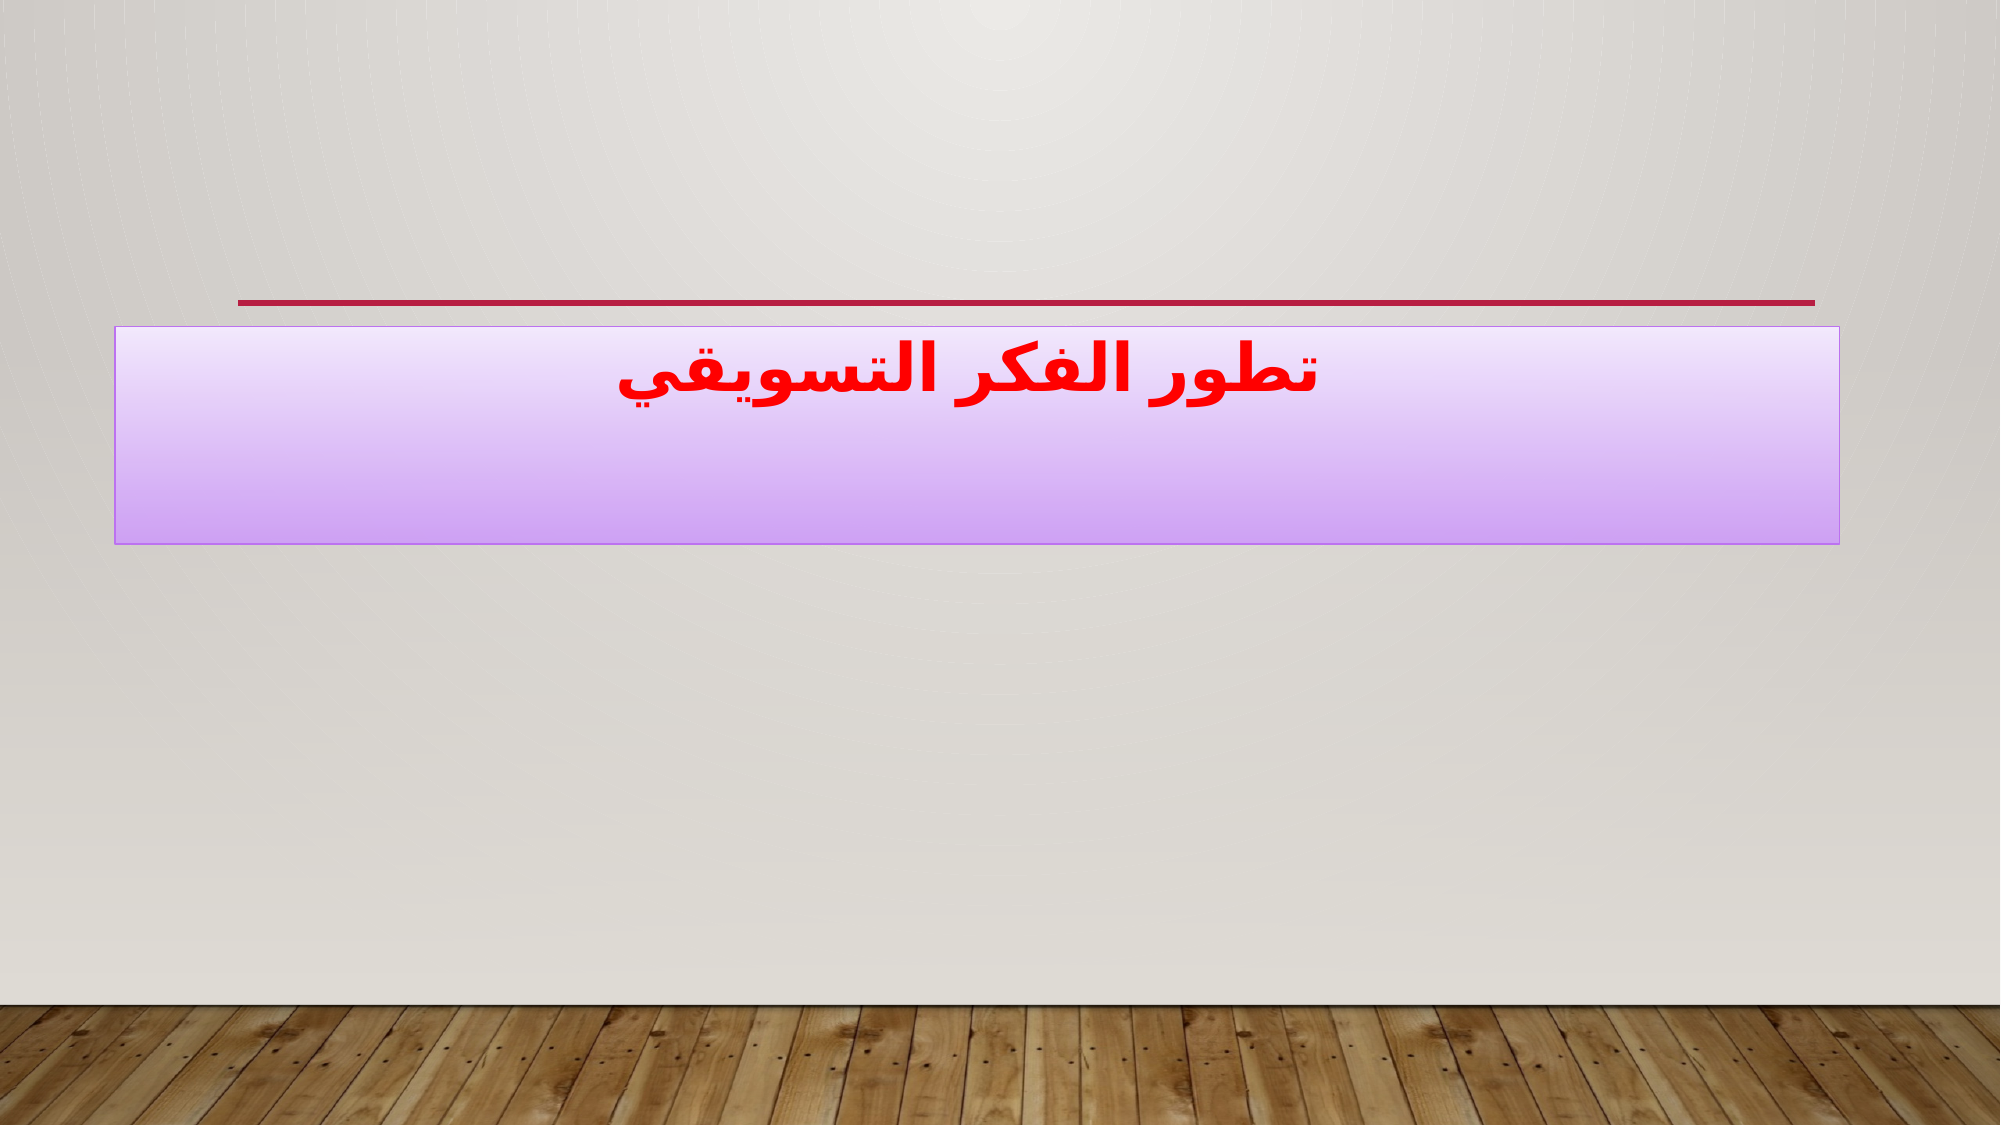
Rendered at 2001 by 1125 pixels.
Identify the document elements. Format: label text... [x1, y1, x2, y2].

title تطور الفكر التسويقي [114, 326, 1840, 545]
picture [0, 1005, 2000, 1125]
